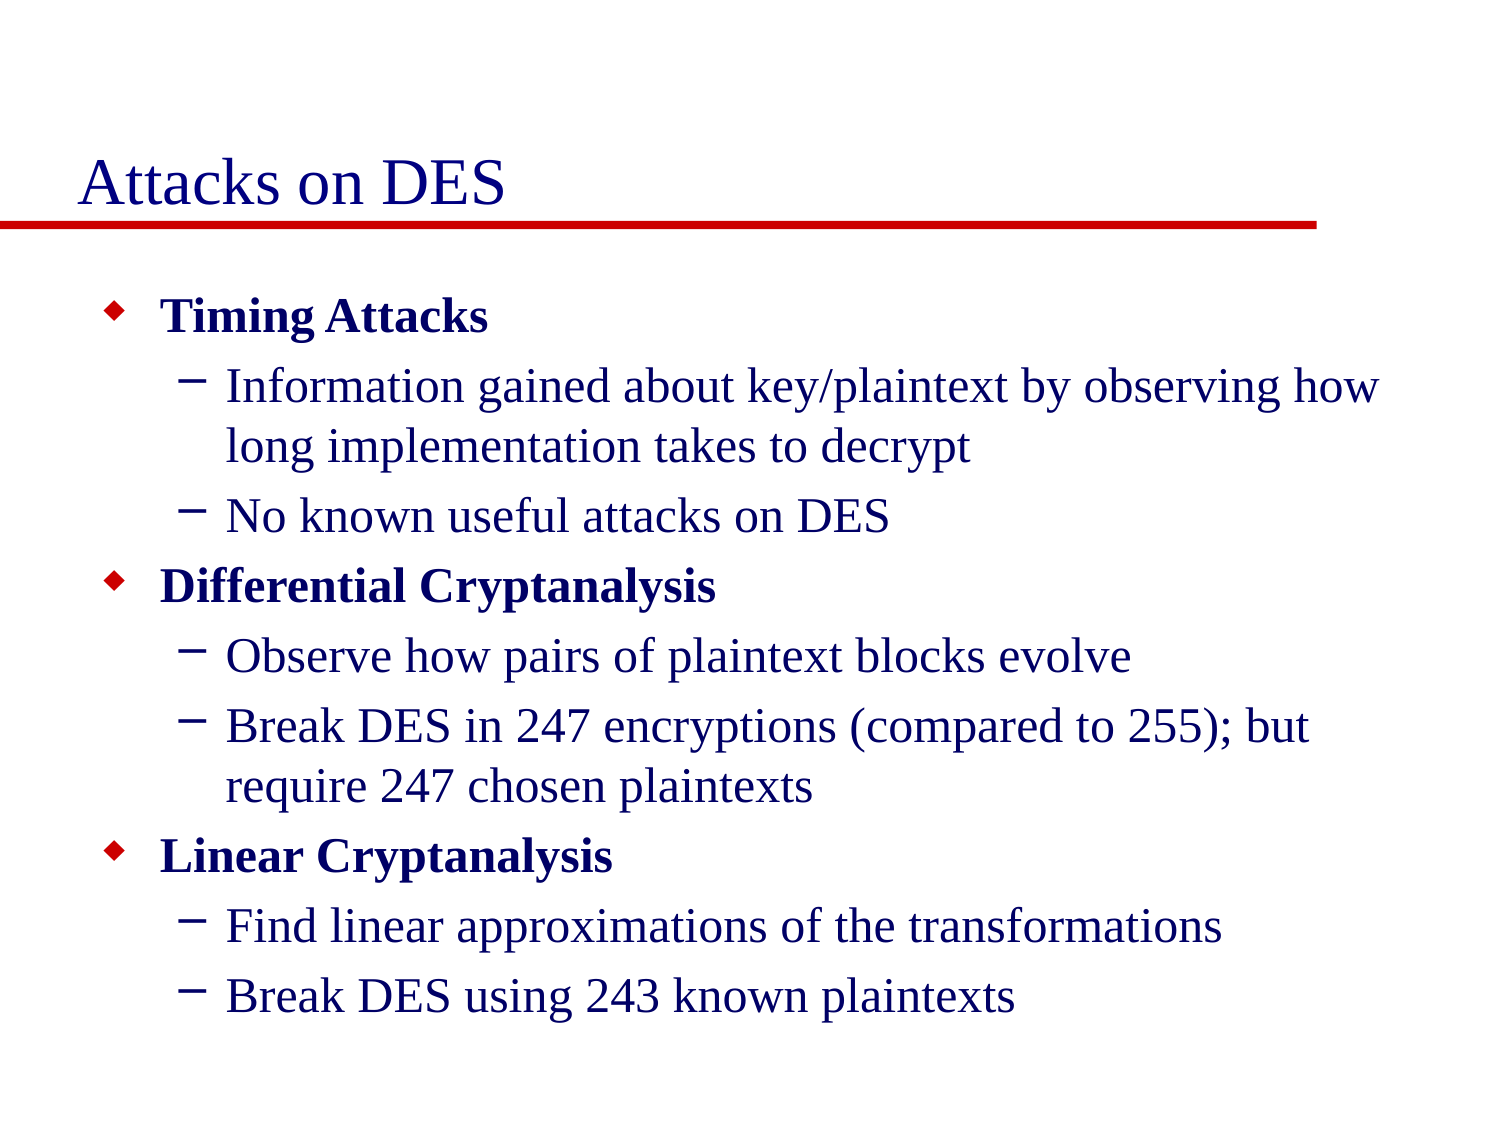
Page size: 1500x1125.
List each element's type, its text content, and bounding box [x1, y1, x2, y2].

title Attacks on DES [62, 43, 1338, 226]
list Timing Attacks Information gained about key/plaintext by observing how long implementation takes to decrypt No known useful attacks on DES Differential Cryptanalysis Observe how pairs of plaintext blocks evolve Break DES in 247 encryptions (compared to 255); but require 247 chosen plaintexts Linear Cryptanalysis Find linear approximations of the transformations Break DES using 243 known plaintexts [88, 274, 1438, 1059]
